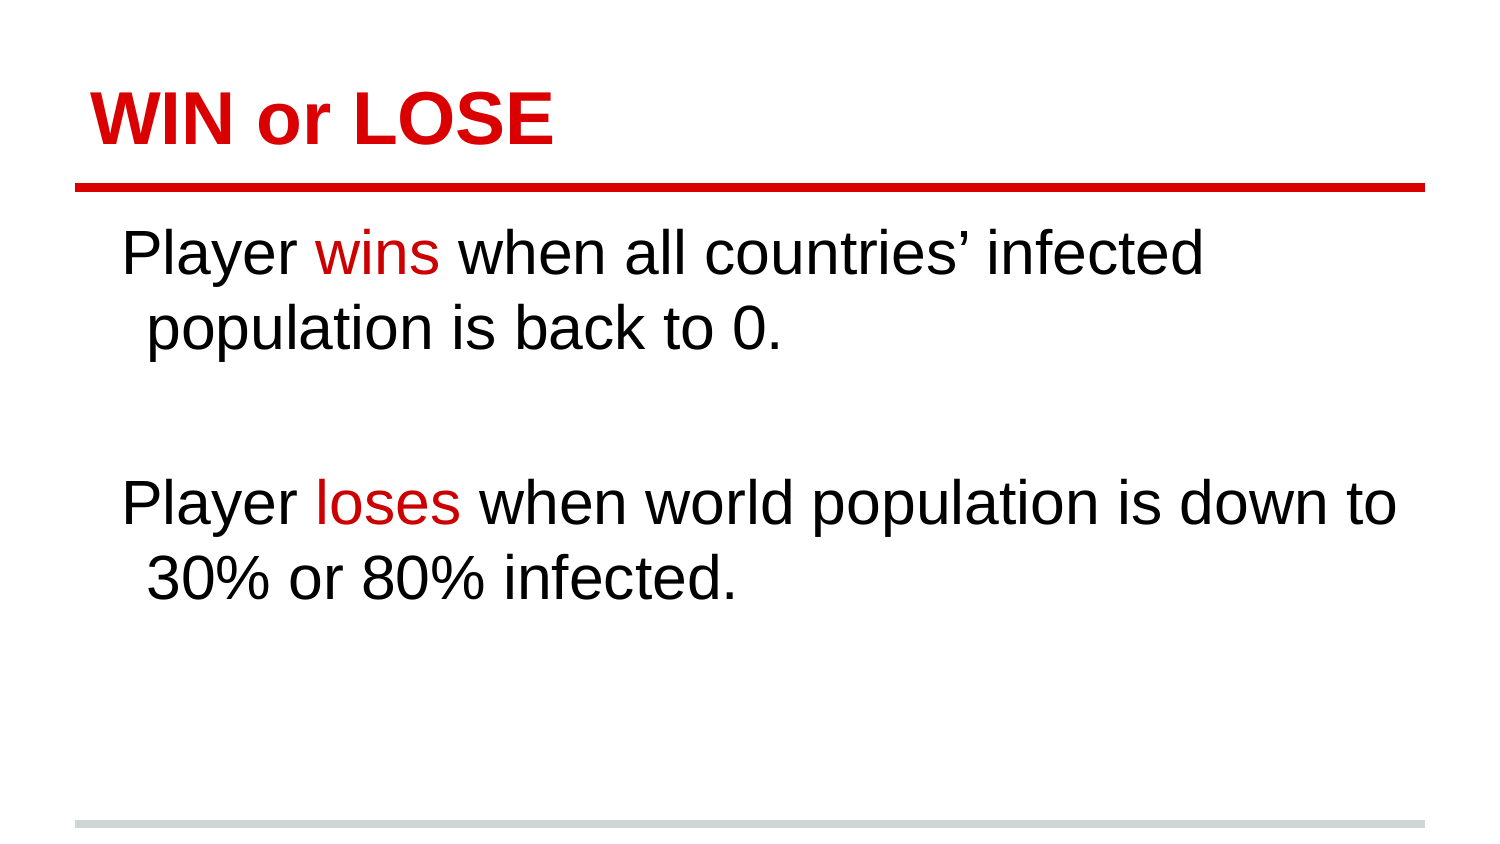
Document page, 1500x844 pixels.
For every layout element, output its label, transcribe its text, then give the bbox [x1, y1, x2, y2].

title WIN or LOSE [75, 33, 1425, 175]
list Player wins when all countries’ infected population is back to 0. Player loses when world population is down to 30% or 80% infected. [75, 196, 1425, 808]
